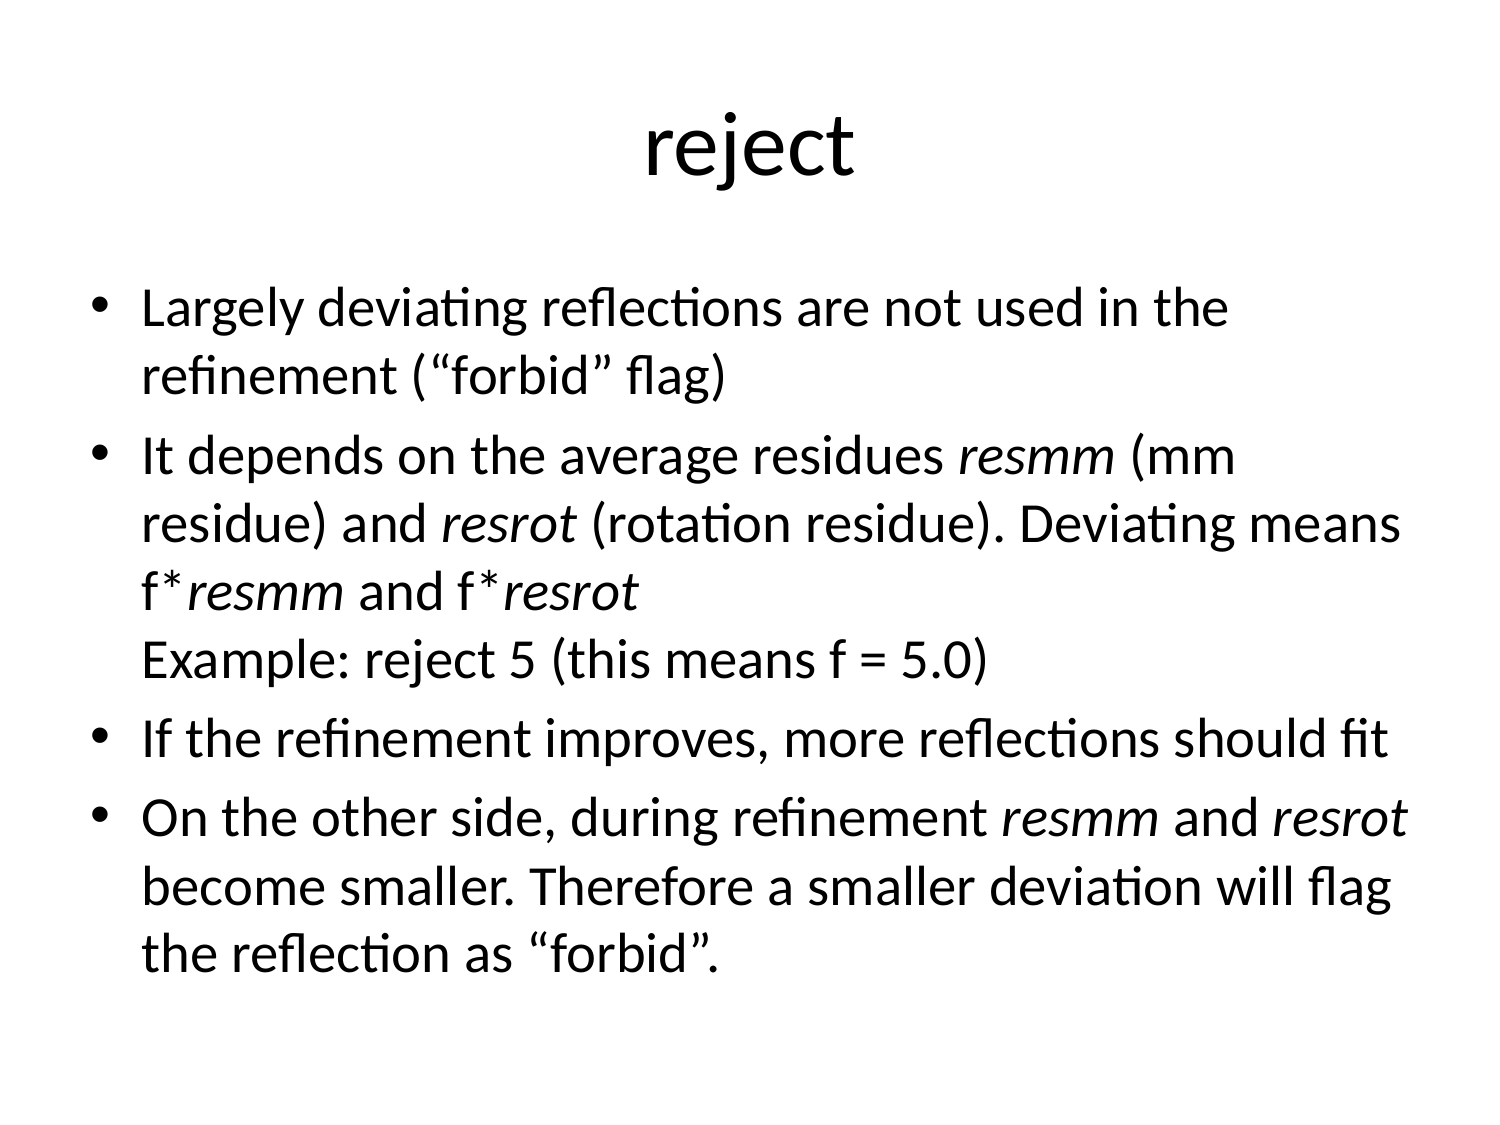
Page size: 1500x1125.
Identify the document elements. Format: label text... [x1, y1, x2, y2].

list Largely deviating reflections are not used in the refinement (“forbid” flag) It depends on the average residues resmm (mm residue) and resrot (rotation residue). Deviating means f*resmm and f*resrot Example: reject 5 (this means f = 5.0) If the refinement improves, more reflections should fit On the other side, during refinement resmm and resrot become smaller. Therefore a smaller deviation will flag the reflection as “forbid”. [75, 262, 1425, 1005]
title reject [75, 45, 1425, 233]
